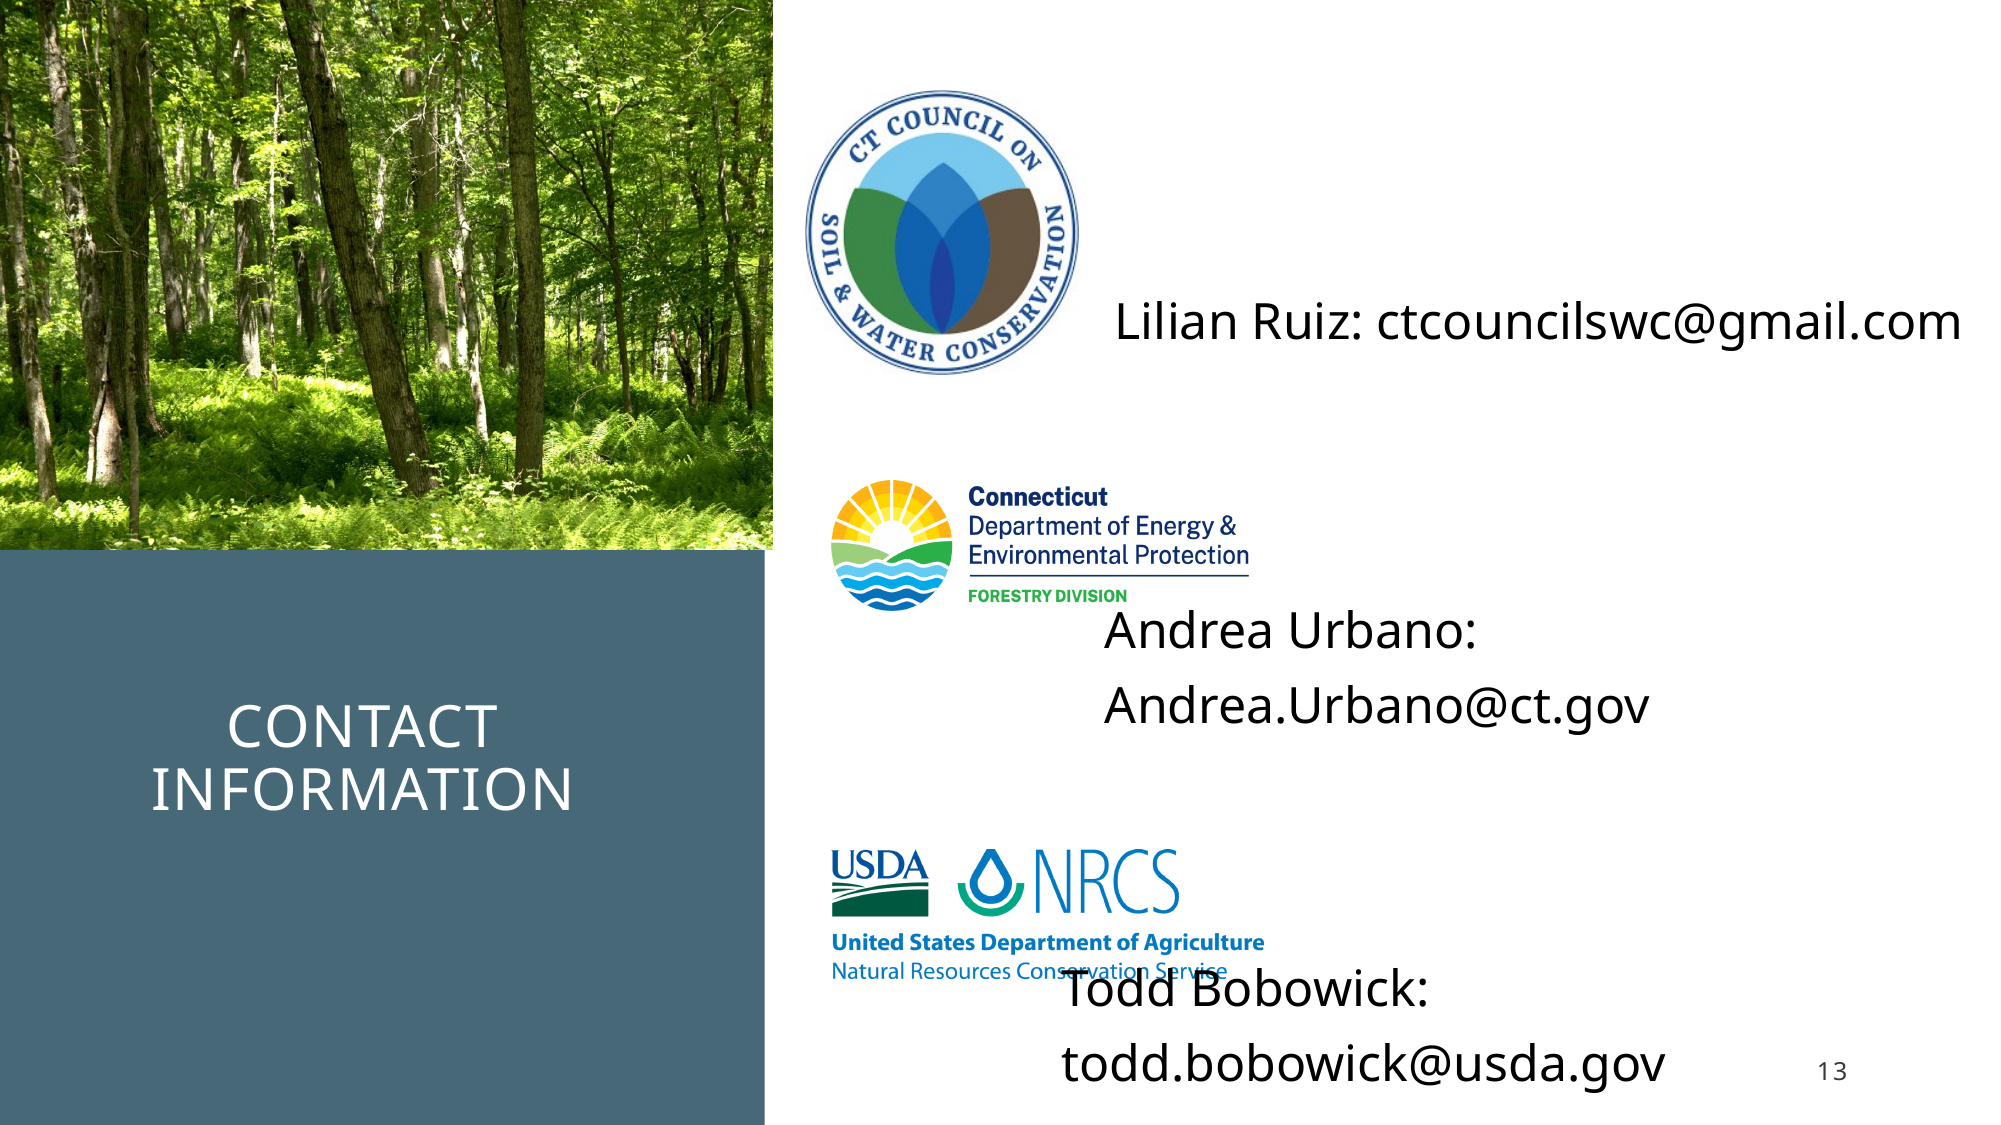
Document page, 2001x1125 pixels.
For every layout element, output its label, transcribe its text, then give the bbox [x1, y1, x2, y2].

picture [805, 90, 1079, 375]
slide_number 13 [1412, 1055, 1863, 1103]
text_box Andrea Urbano: Andrea.Urbano@ct.gov [1090, 621, 2000, 697]
text_box Todd Bobowick: todd.bobowick@usda.gov [1046, 979, 2000, 1055]
picture [0, 0, 773, 551]
picture [831, 849, 1264, 980]
picture [831, 480, 1249, 611]
title Contact information [41, 551, 685, 1125]
list Lilian Ruiz: ctcouncilswc@gmail.com [1099, 275, 2000, 351]
